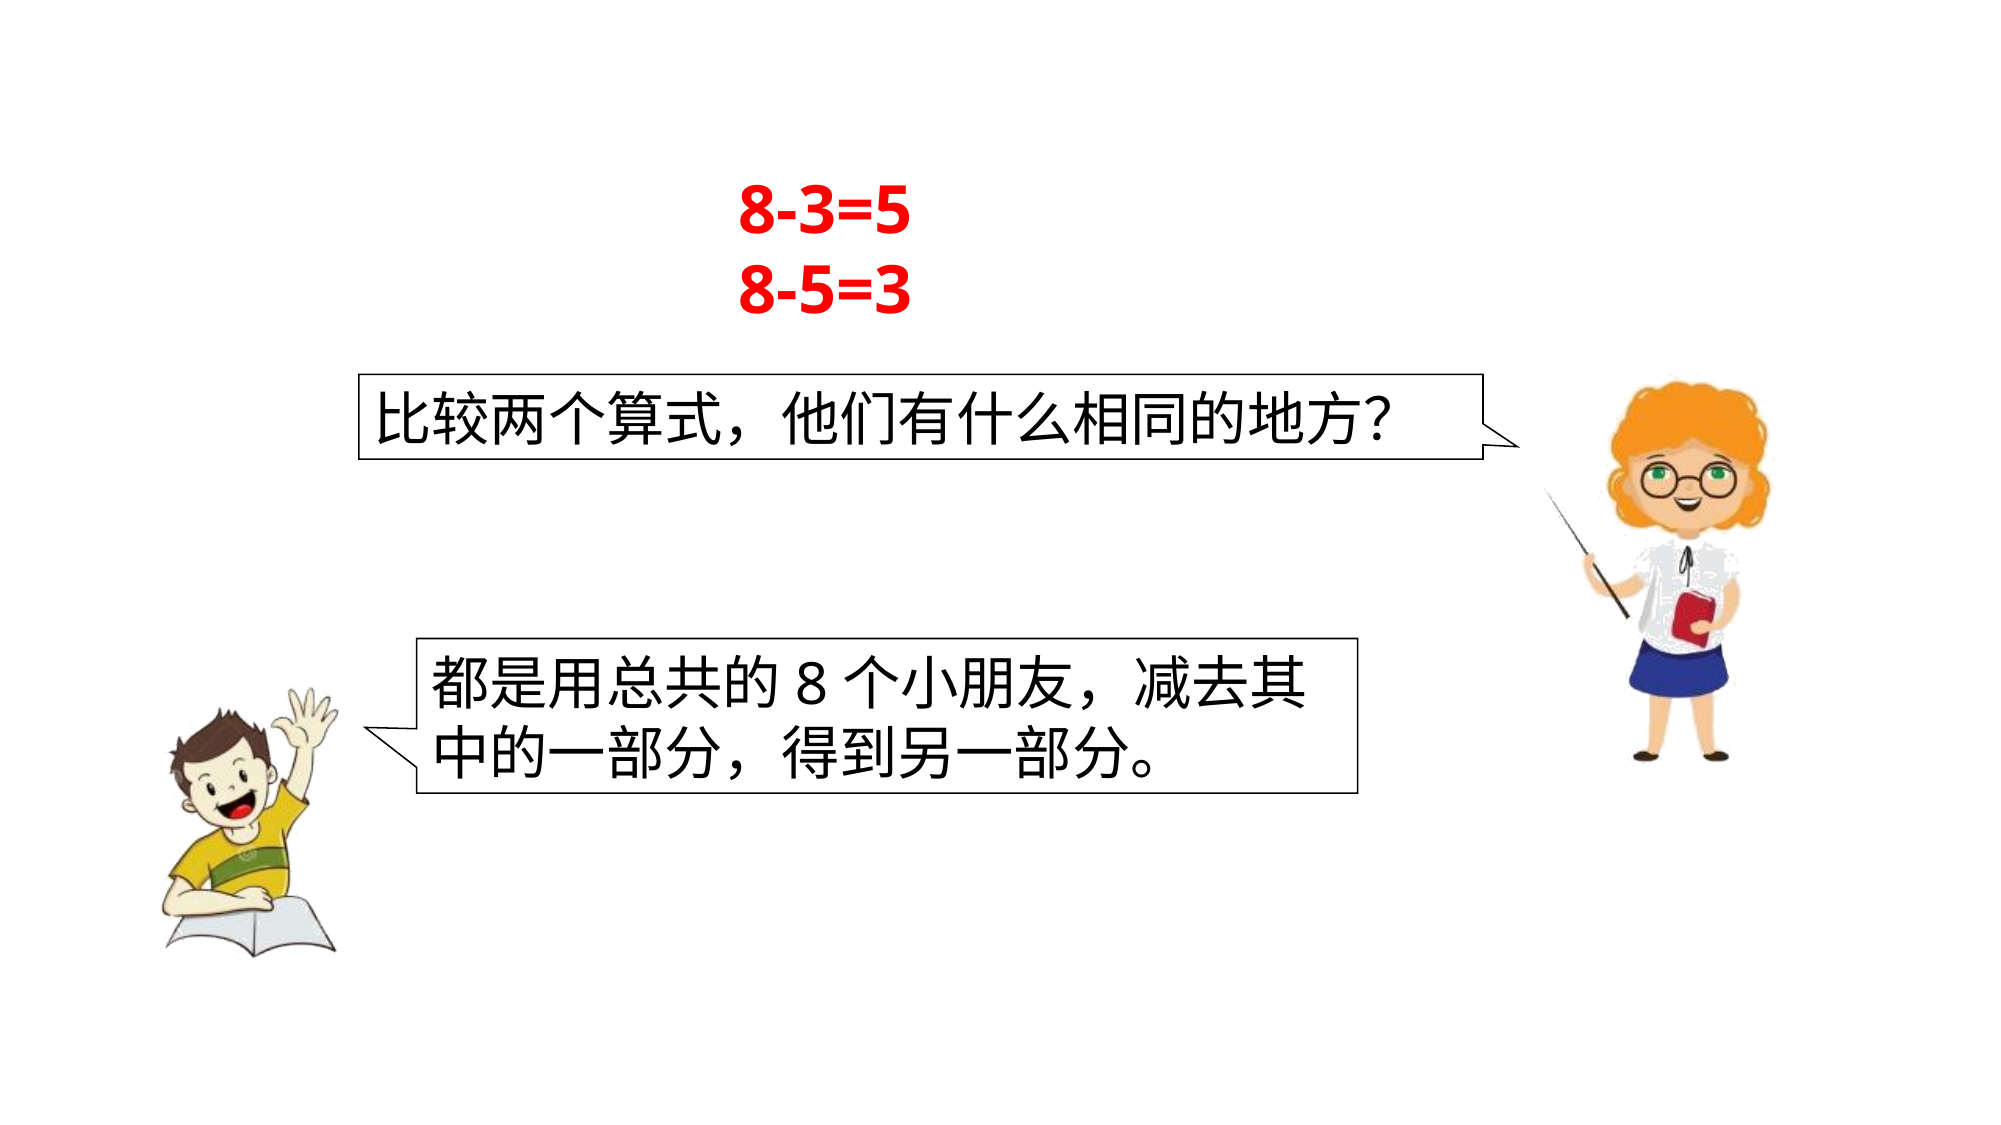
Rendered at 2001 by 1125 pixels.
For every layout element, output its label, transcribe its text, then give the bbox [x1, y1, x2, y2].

text_box 8-3=5 8-5=3 [723, 159, 1125, 334]
picture [136, 661, 359, 985]
text_box 都是用总共的8个小朋友，减去其中的一部分，得到另一部分。 [365, 638, 1358, 794]
text_box 比较两个算式，他们有什么相同的地方？ [358, 374, 1449, 460]
picture [1449, 374, 1850, 794]
